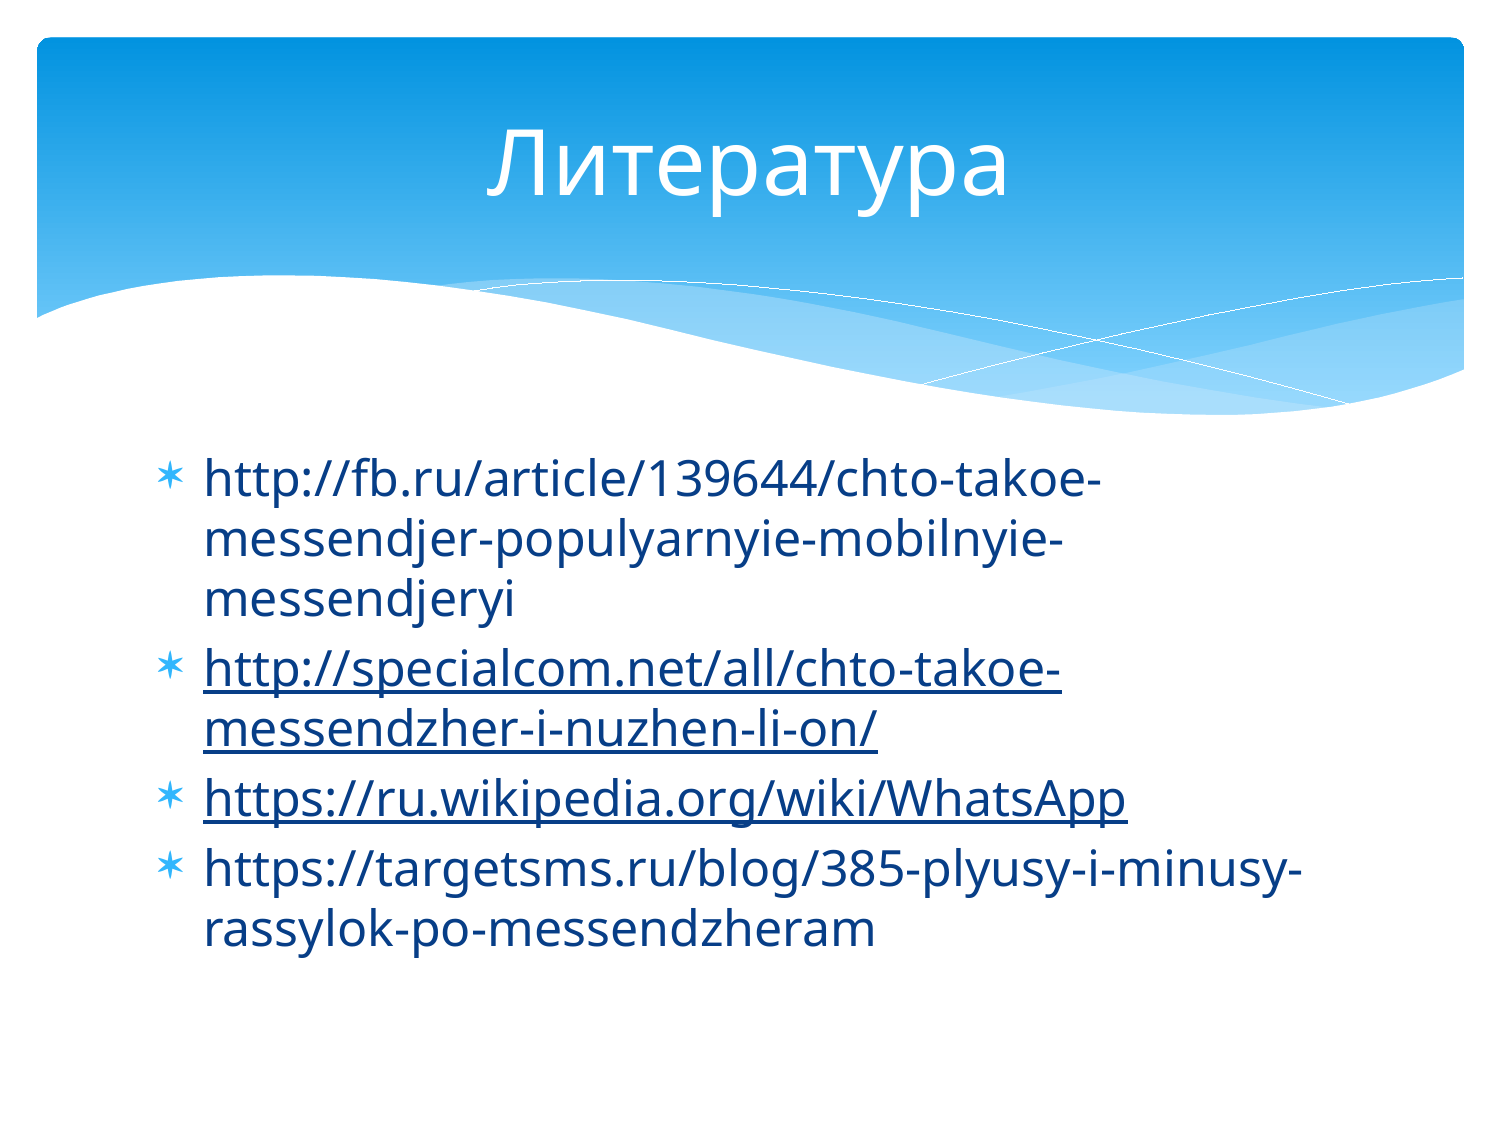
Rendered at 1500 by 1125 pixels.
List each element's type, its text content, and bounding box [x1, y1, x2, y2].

list http://fb.ru/article/139644/chto-takoe-messendjer-populyarnyie-mobilnyie-messendjeryi http://specialcom.net/all/chto-takoe-messendzher-i-nuzhen-li-on/ https://ru.wikipedia.org/wiki/WhatsApp https://targetsms.ru/blog/385-plyusy-i-minusy-rassylok-po-messendzheram [143, 438, 1359, 1005]
title Литература [75, 55, 1425, 261]
